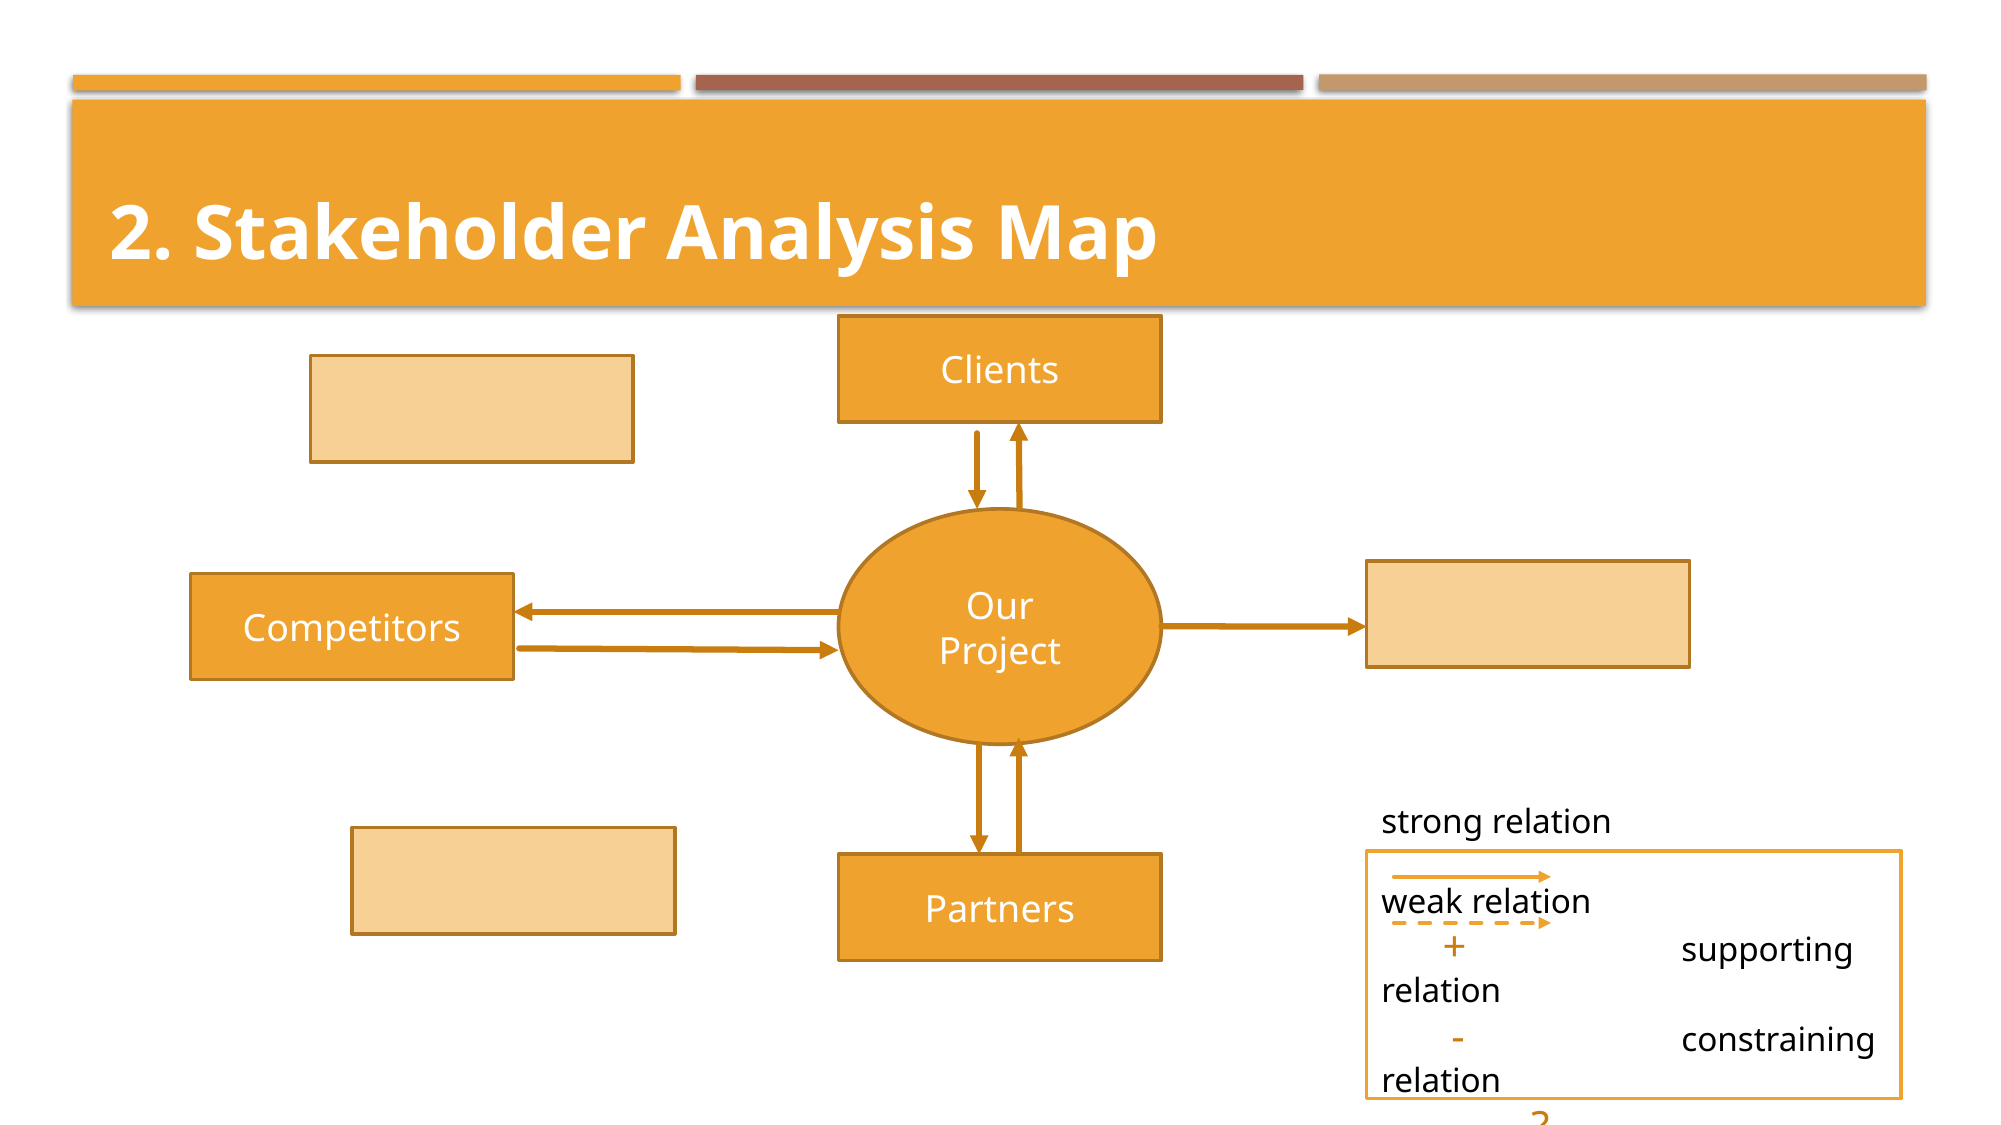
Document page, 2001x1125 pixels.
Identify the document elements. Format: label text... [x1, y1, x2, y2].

text_box Partners [837, 852, 1163, 962]
text_box Our Project [836, 507, 1164, 747]
text_box [309, 354, 635, 464]
text_box Clients [837, 314, 1163, 424]
text_box Competitors [189, 572, 515, 681]
title 2. Stakeholder Analysis Map [94, 119, 1904, 282]
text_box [518, 647, 839, 651]
text_box [1365, 559, 1691, 669]
text_box [350, 826, 677, 936]
text_box strong relation weak relation + supporting relation - constraining relation ? unclear relation [1365, 849, 1903, 1100]
